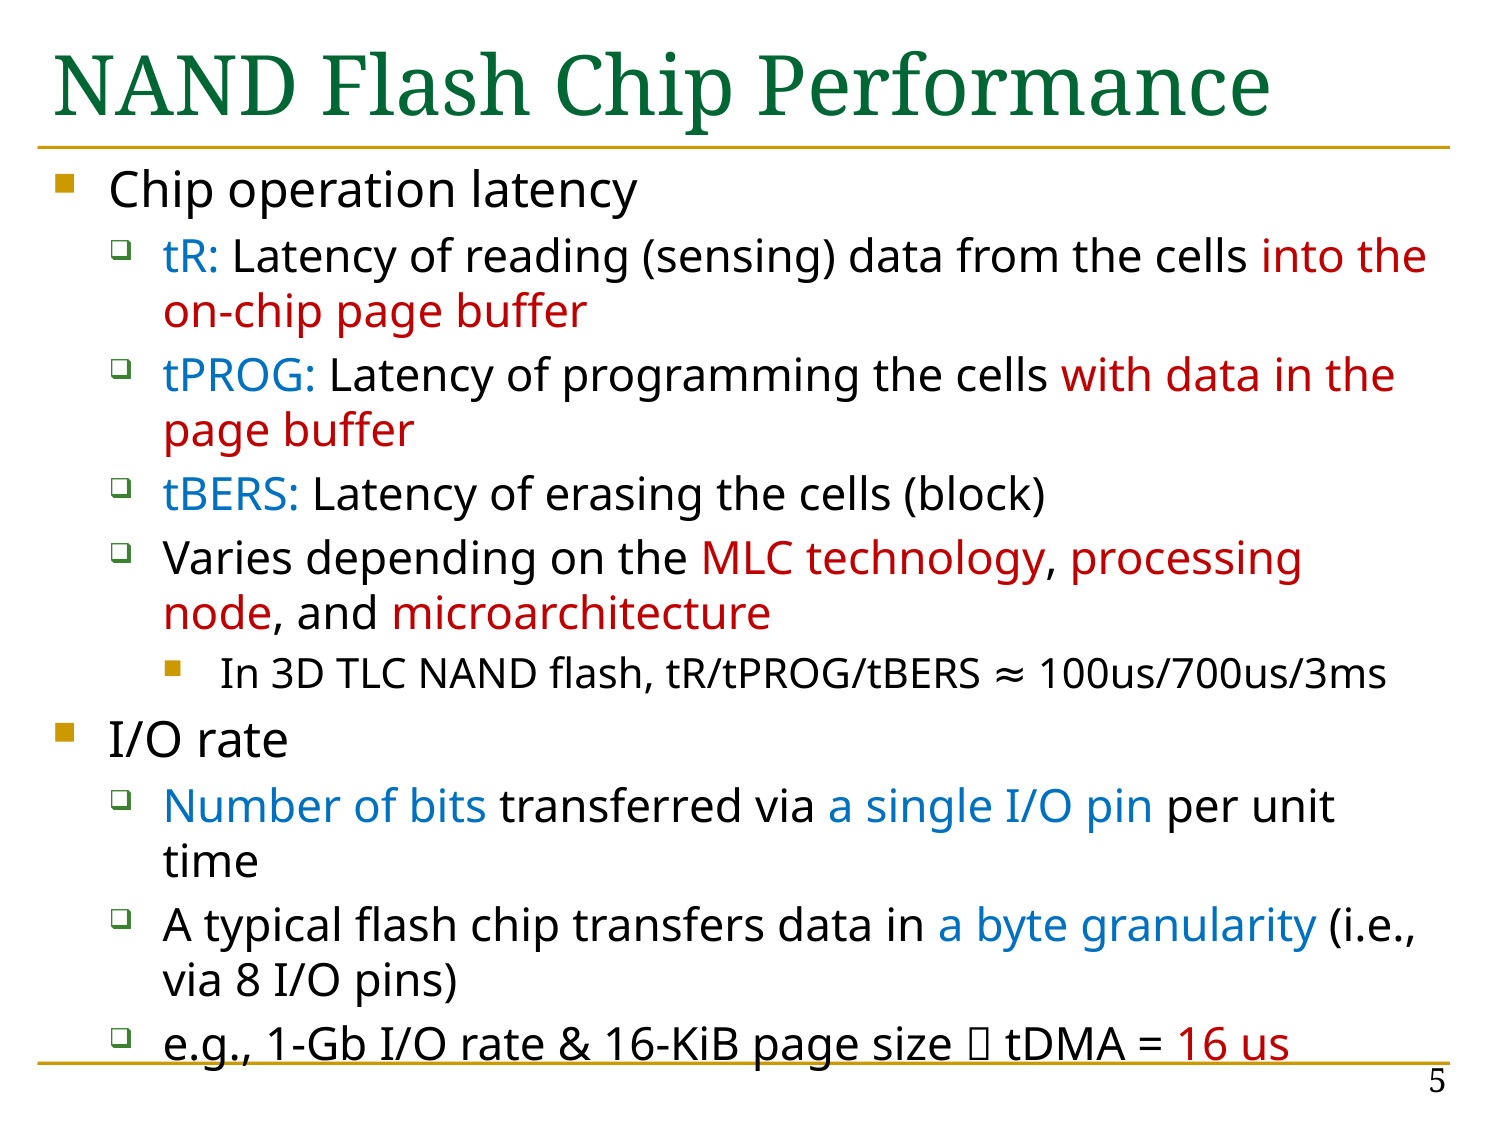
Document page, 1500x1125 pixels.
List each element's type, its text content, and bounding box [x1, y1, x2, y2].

list Chip operation latency tR: Latency of reading (sensing) data from the cells into the on-chip page buffer tPROG: Latency of programming the cells with data in the page buffer tBERS: Latency of erasing the cells (block) Varies depending on the MLC technology, processing node, and microarchitecture In 3D TLC NAND flash, tR/tPROG/tBERS ≈ 100us/700us/3ms I/O rate Number of bits transferred via a single I/O pin per unit time A typical flash chip transfers data in a byte granularity (i.e., via 8 I/O pins) e.g., 1-Gb I/O rate & 16-KiB page size  tDMA = 16 us [37, 200, 1450, 1063]
slide_number 5 [1111, 1036, 1462, 1112]
title NAND Flash Chip Performance [37, 24, 1450, 200]
